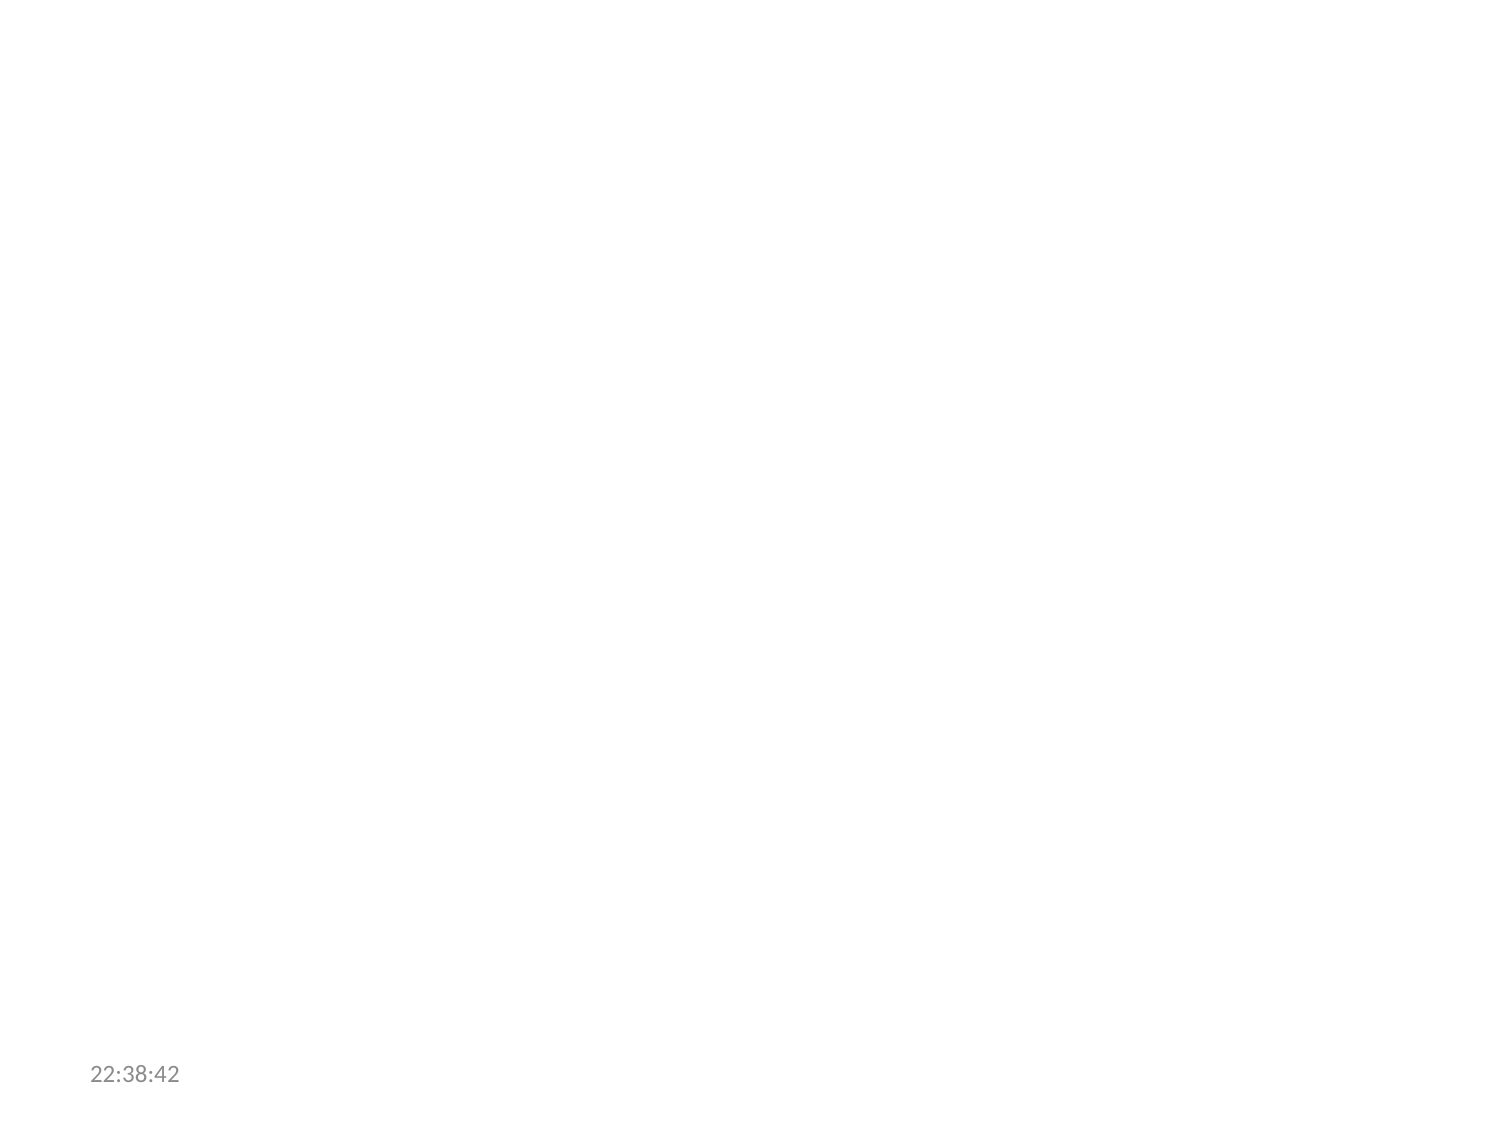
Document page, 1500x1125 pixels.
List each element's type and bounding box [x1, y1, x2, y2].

slide_number [75, 1042, 425, 1103]
